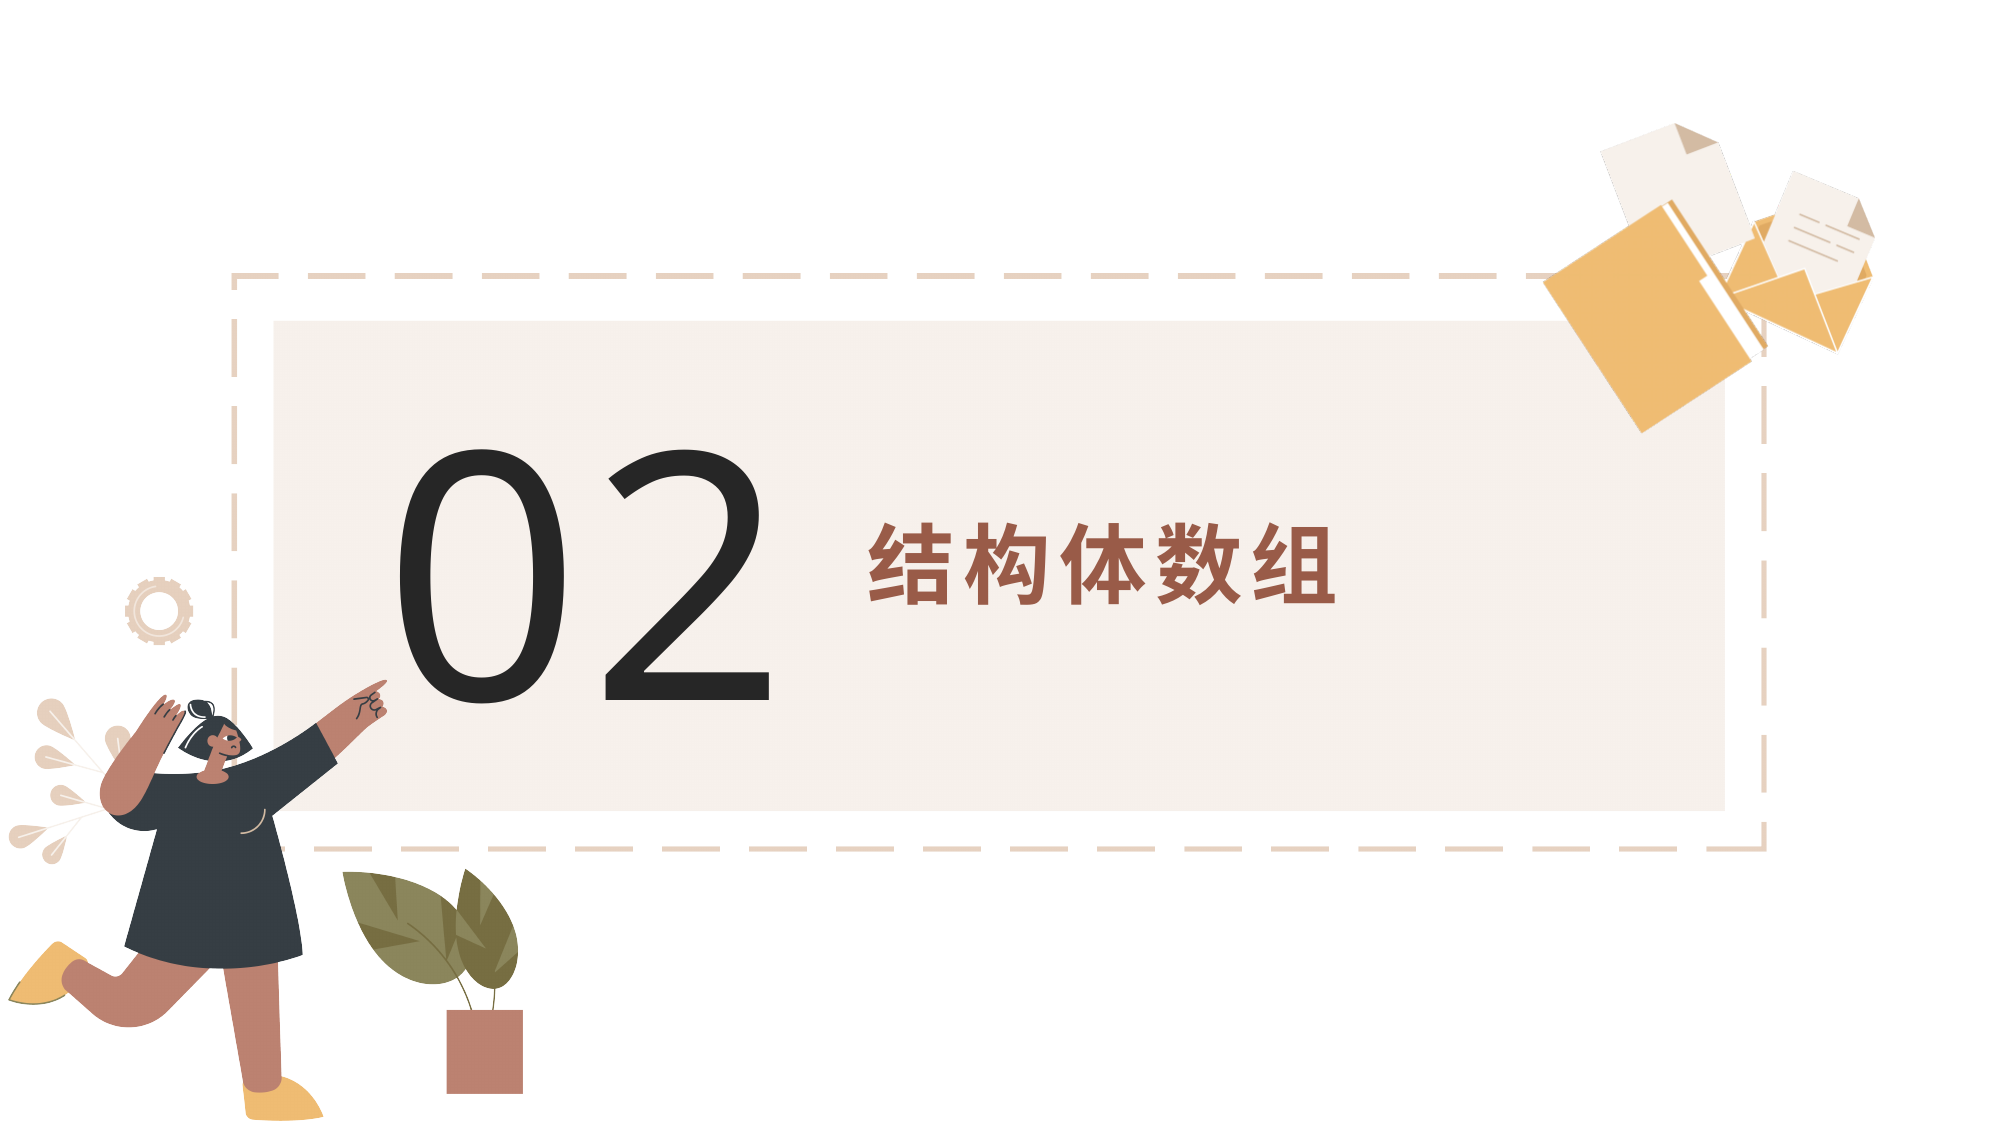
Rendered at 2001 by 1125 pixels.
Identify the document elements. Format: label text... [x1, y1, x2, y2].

text_box 结构体数组 [851, 496, 1721, 629]
text_box 02 [326, 300, 798, 825]
picture [0, 0, 2001, 1125]
